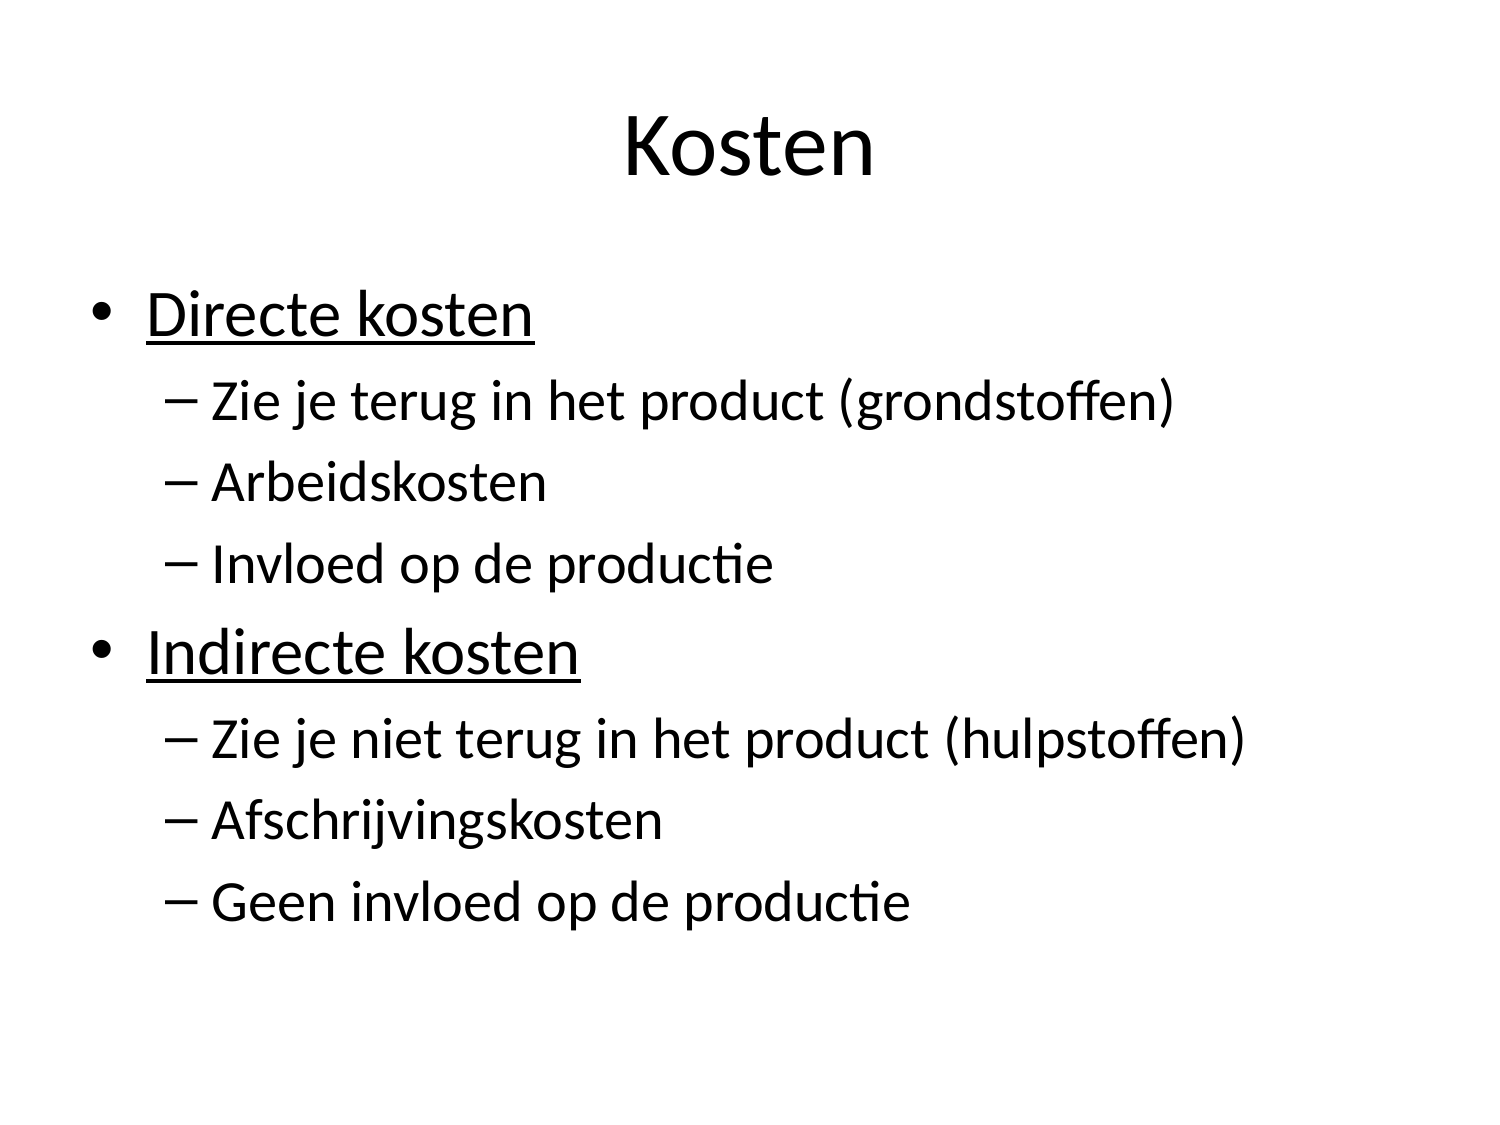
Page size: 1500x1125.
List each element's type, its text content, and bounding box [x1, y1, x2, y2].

title Kosten [75, 45, 1425, 233]
list Directe kosten Zie je terug in het product (grondstoffen) Arbeidskosten Invloed op de productie Indirecte kosten Zie je niet terug in het product (hulpstoffen) Afschrijvingskosten Geen invloed op de productie [75, 262, 1425, 1005]
